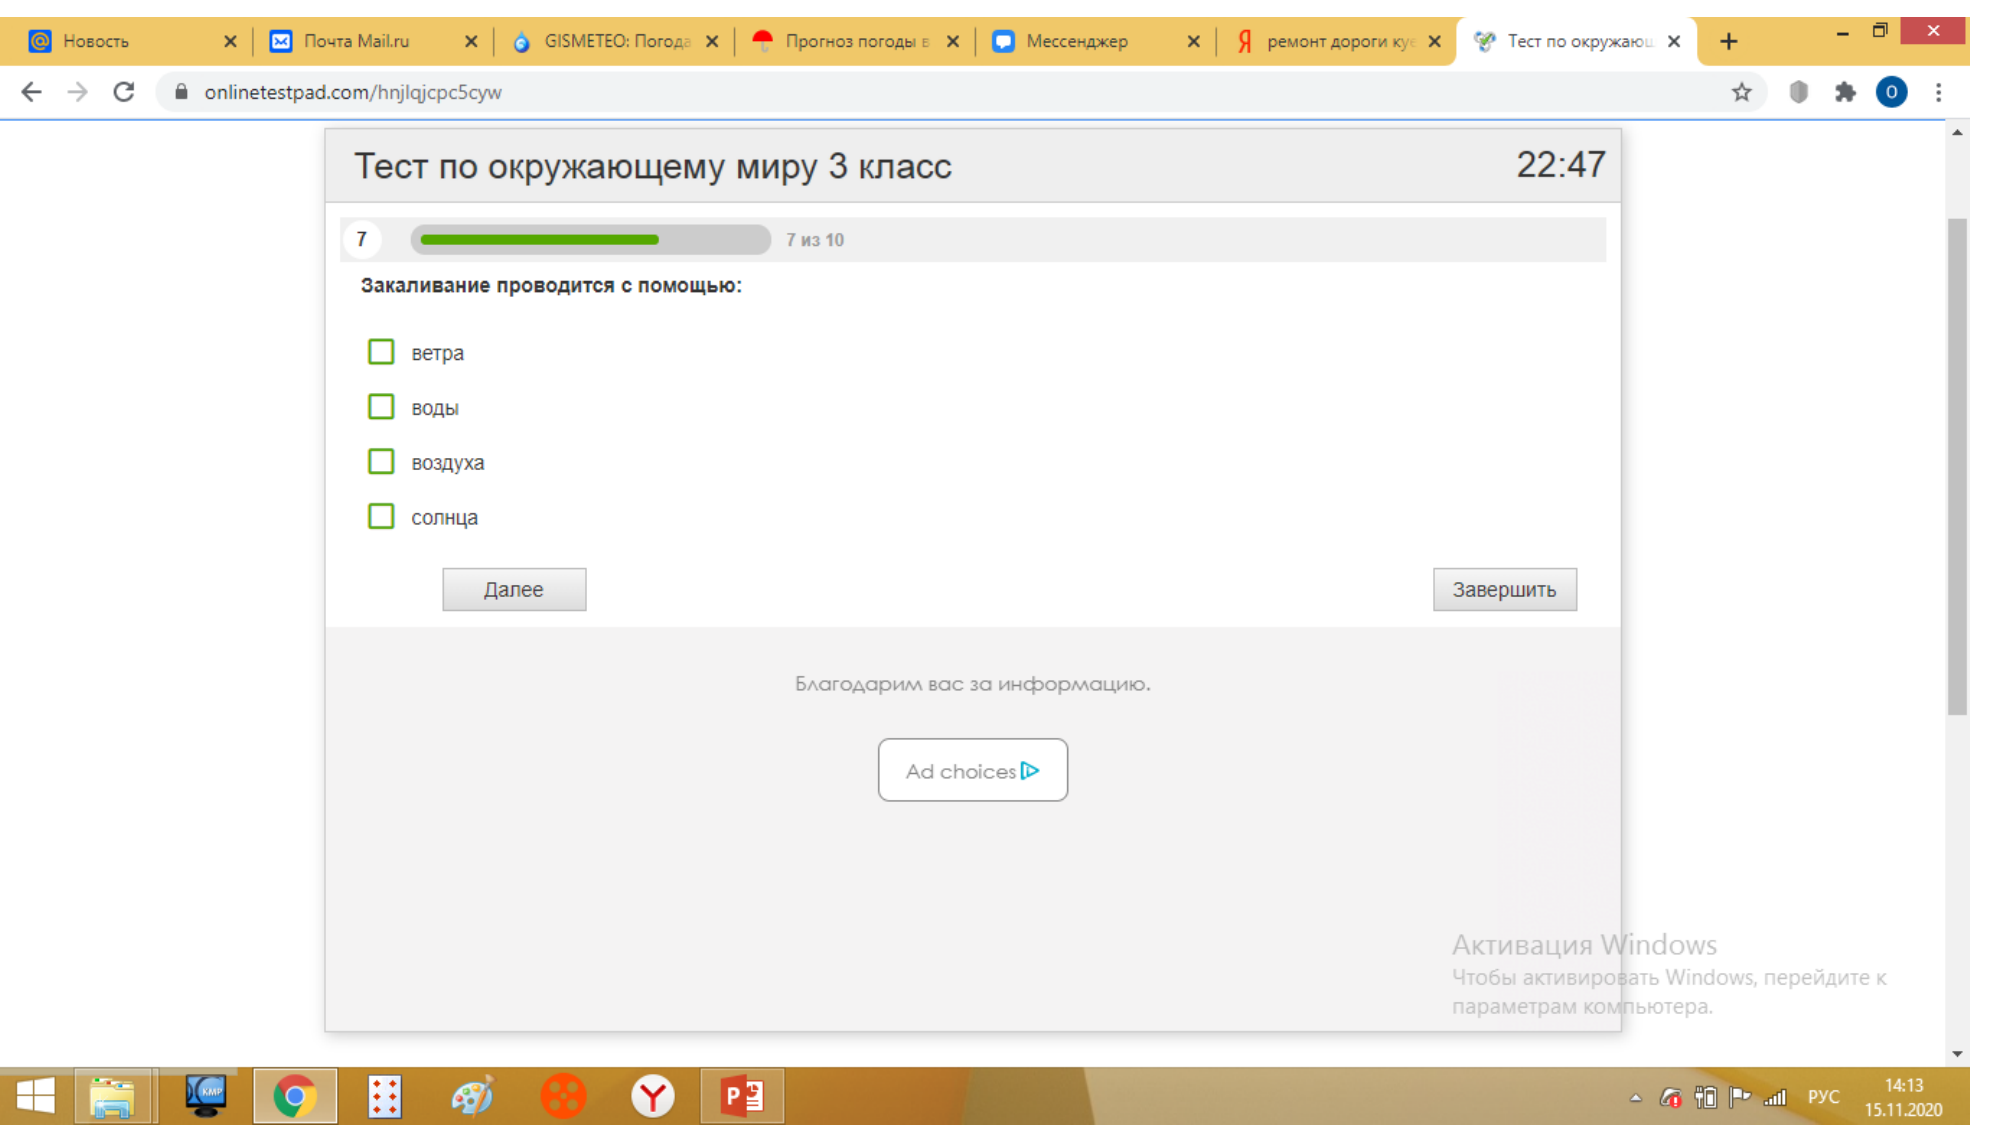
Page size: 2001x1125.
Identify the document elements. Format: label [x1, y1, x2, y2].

list [0, 17, 1970, 1125]
